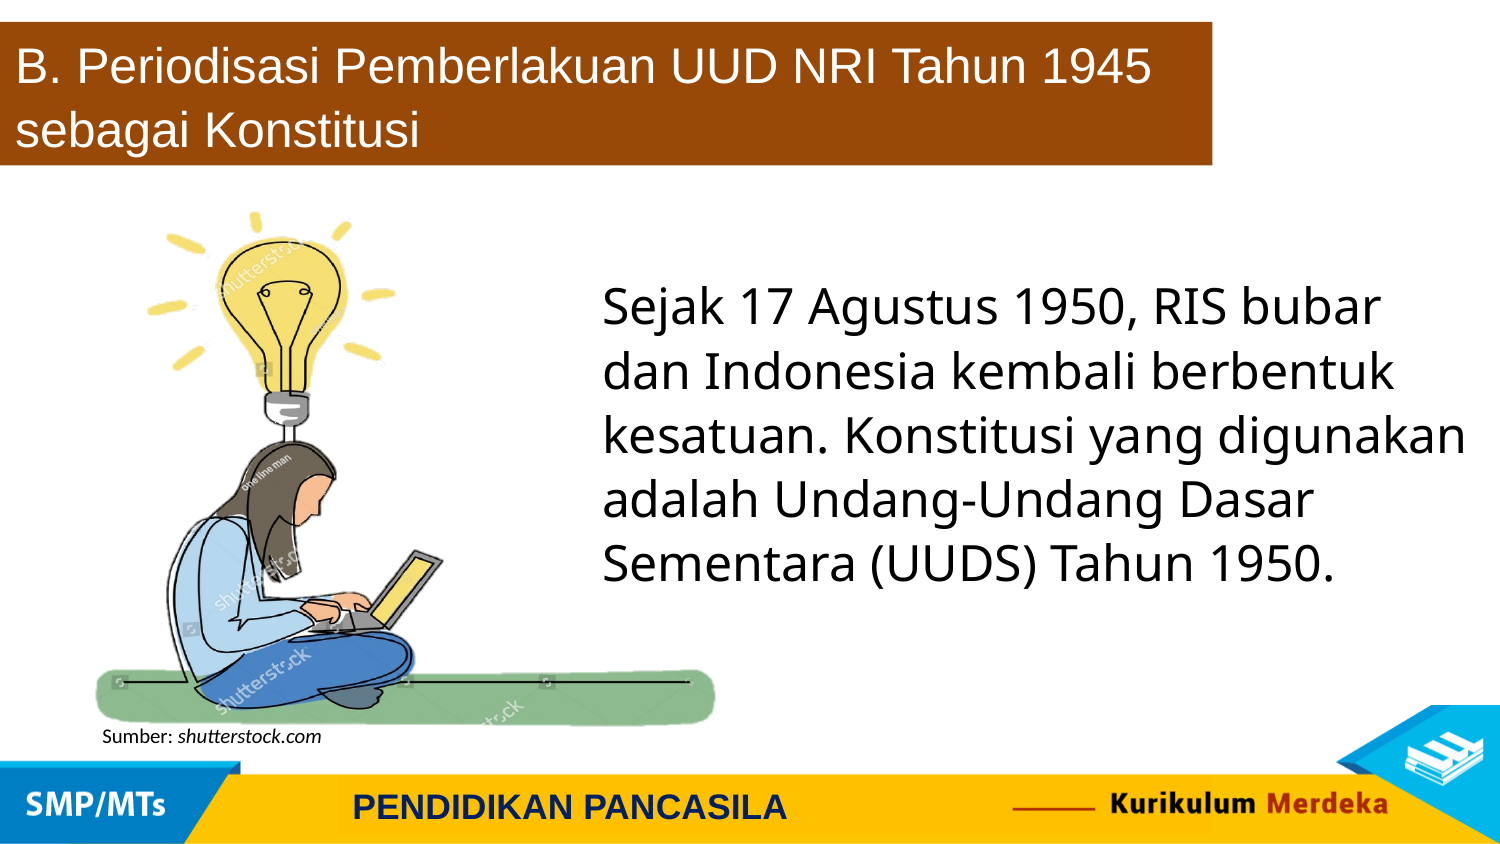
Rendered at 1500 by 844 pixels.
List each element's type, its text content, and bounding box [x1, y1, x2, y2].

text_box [0, 705, 1500, 844]
text_box B. Periodisasi Pemberlakuan UUD NRI Tahun 1945 sebagai Konstitusi [0, 20, 1214, 167]
picture [87, 203, 726, 732]
text_box Sejak 17 Agustus 1950, RIS bubar dan Indonesia kembali berbentuk kesatuan. Konstitusi yang digunakan adalah Undang-Undang Dasar Sementara (UUDS) Tahun 1950. [729, 263, 1500, 600]
